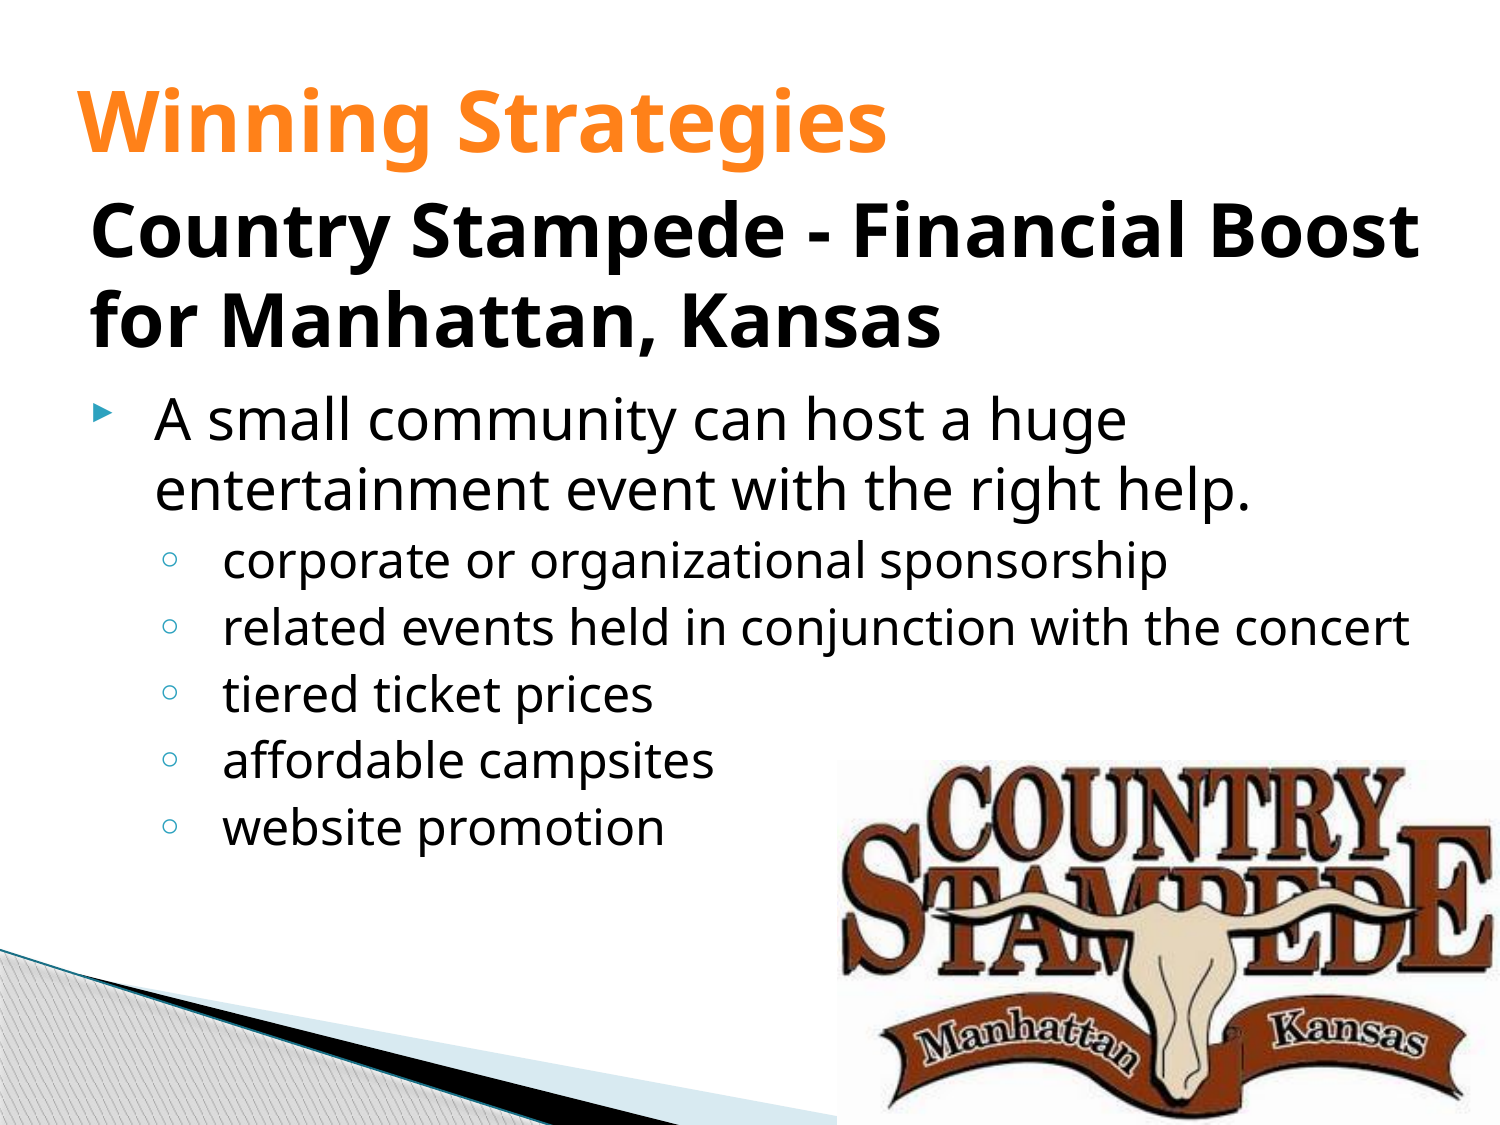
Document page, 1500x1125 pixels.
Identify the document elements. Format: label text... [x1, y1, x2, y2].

text_box Country Stampede - Financial Boost for Manhattan, Kansas [75, 174, 1450, 370]
list A small community can host a huge entertainment event with the right help. corporate or organizational sponsorship related events held in conjunction with the concert tiered ticket prices affordable campsites website promotion [75, 375, 1463, 975]
title Winning Strategies [62, 24, 1388, 213]
picture [837, 760, 1500, 1125]
